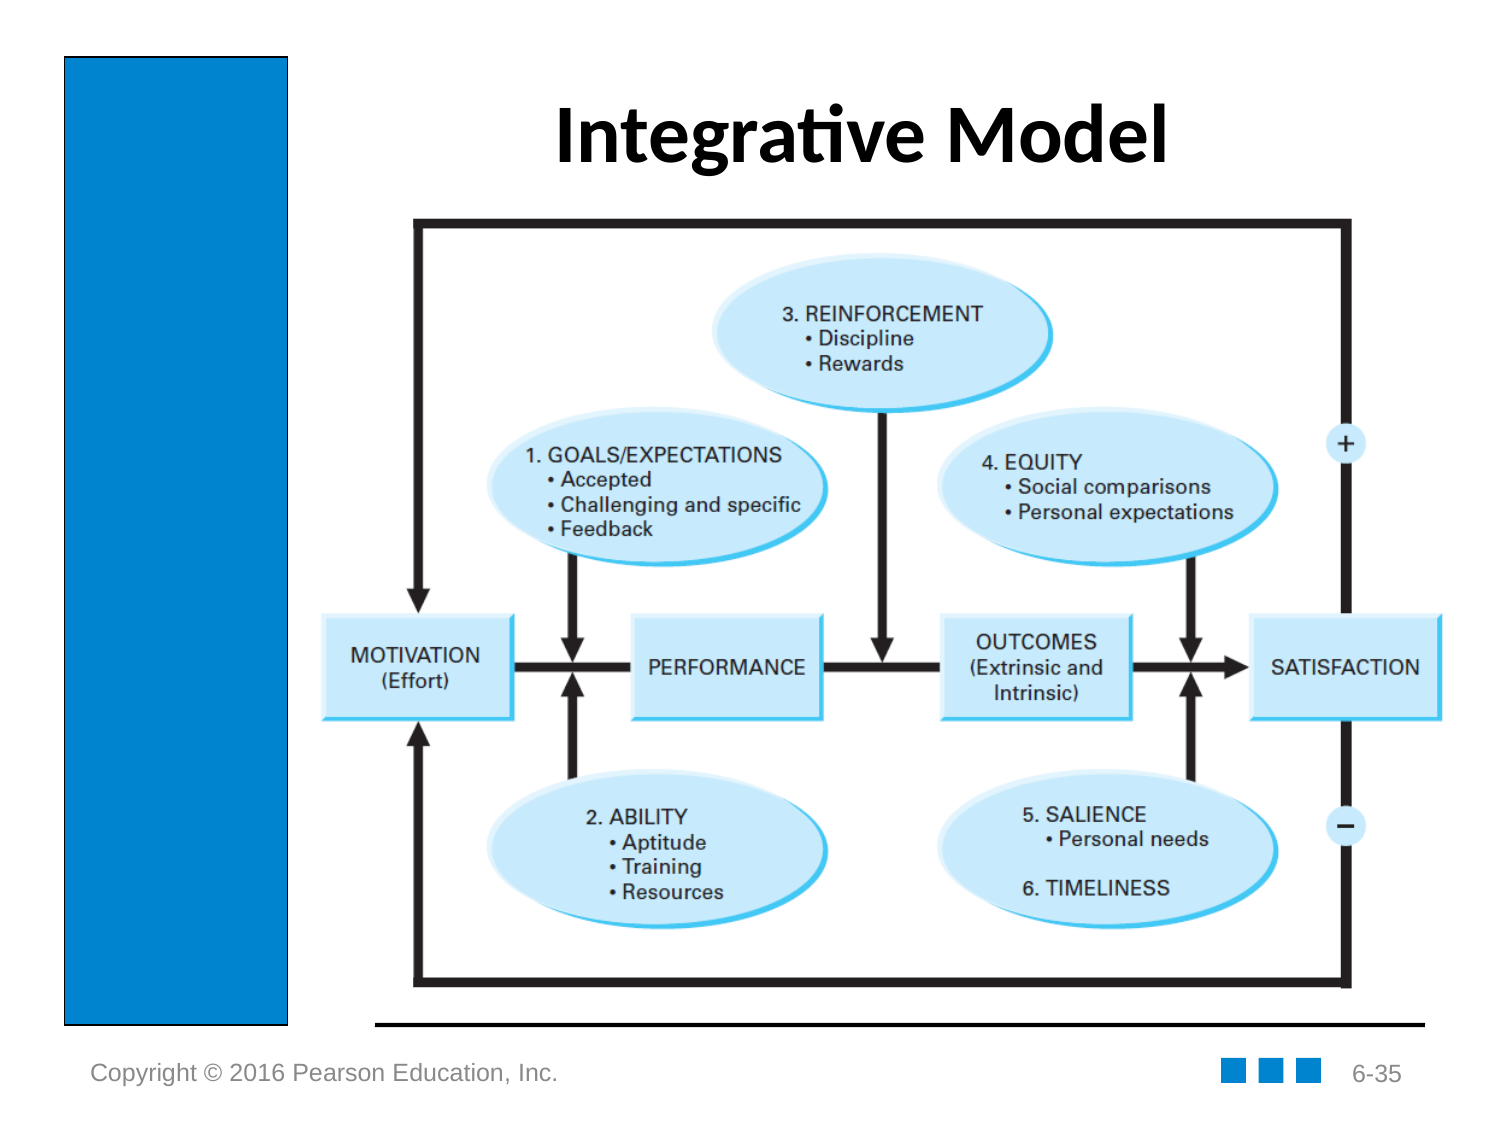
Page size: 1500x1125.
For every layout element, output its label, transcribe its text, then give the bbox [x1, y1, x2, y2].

text_box 6-35 [1333, 1050, 1421, 1095]
text_box [1258, 1057, 1284, 1083]
title Integrative Model [300, 50, 1425, 206]
text_box [1296, 1057, 1321, 1083]
picture [299, 208, 1460, 1009]
text_box Copyright © 2016 Pearson Education, Inc. [75, 1055, 625, 1088]
text_box [1221, 1057, 1246, 1083]
text_box [64, 56, 288, 1025]
